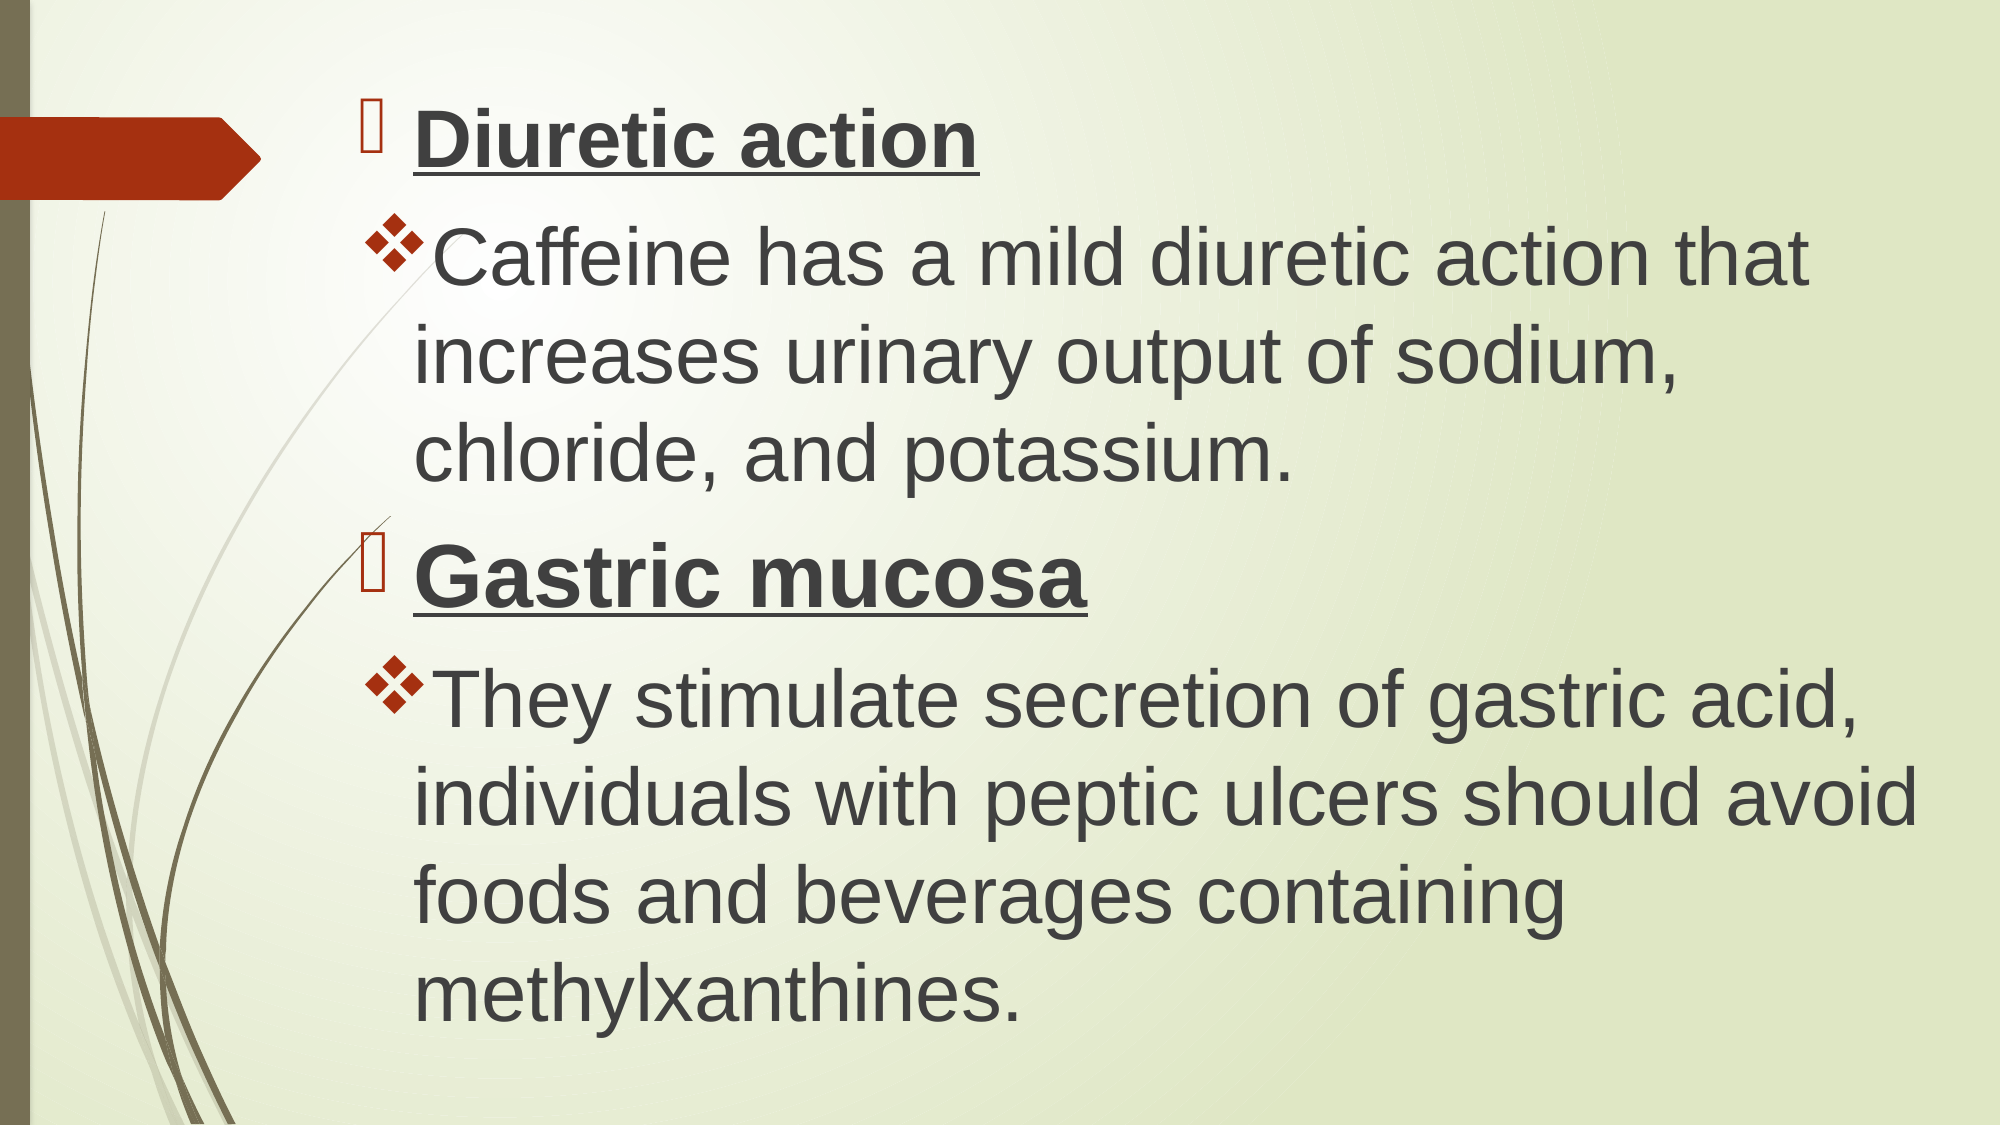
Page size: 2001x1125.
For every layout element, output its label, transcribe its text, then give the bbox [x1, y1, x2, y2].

list Diuretic action Caffeine has a mild diuretic action that increases urinary output of sodium, chloride, and potassium. Gastric mucosa They stimulate secretion of gastric acid, individuals with peptic ulcers should avoid foods and beverages containing methylxanthines. [343, 78, 1961, 1048]
title . [213, 49, 235, 58]
